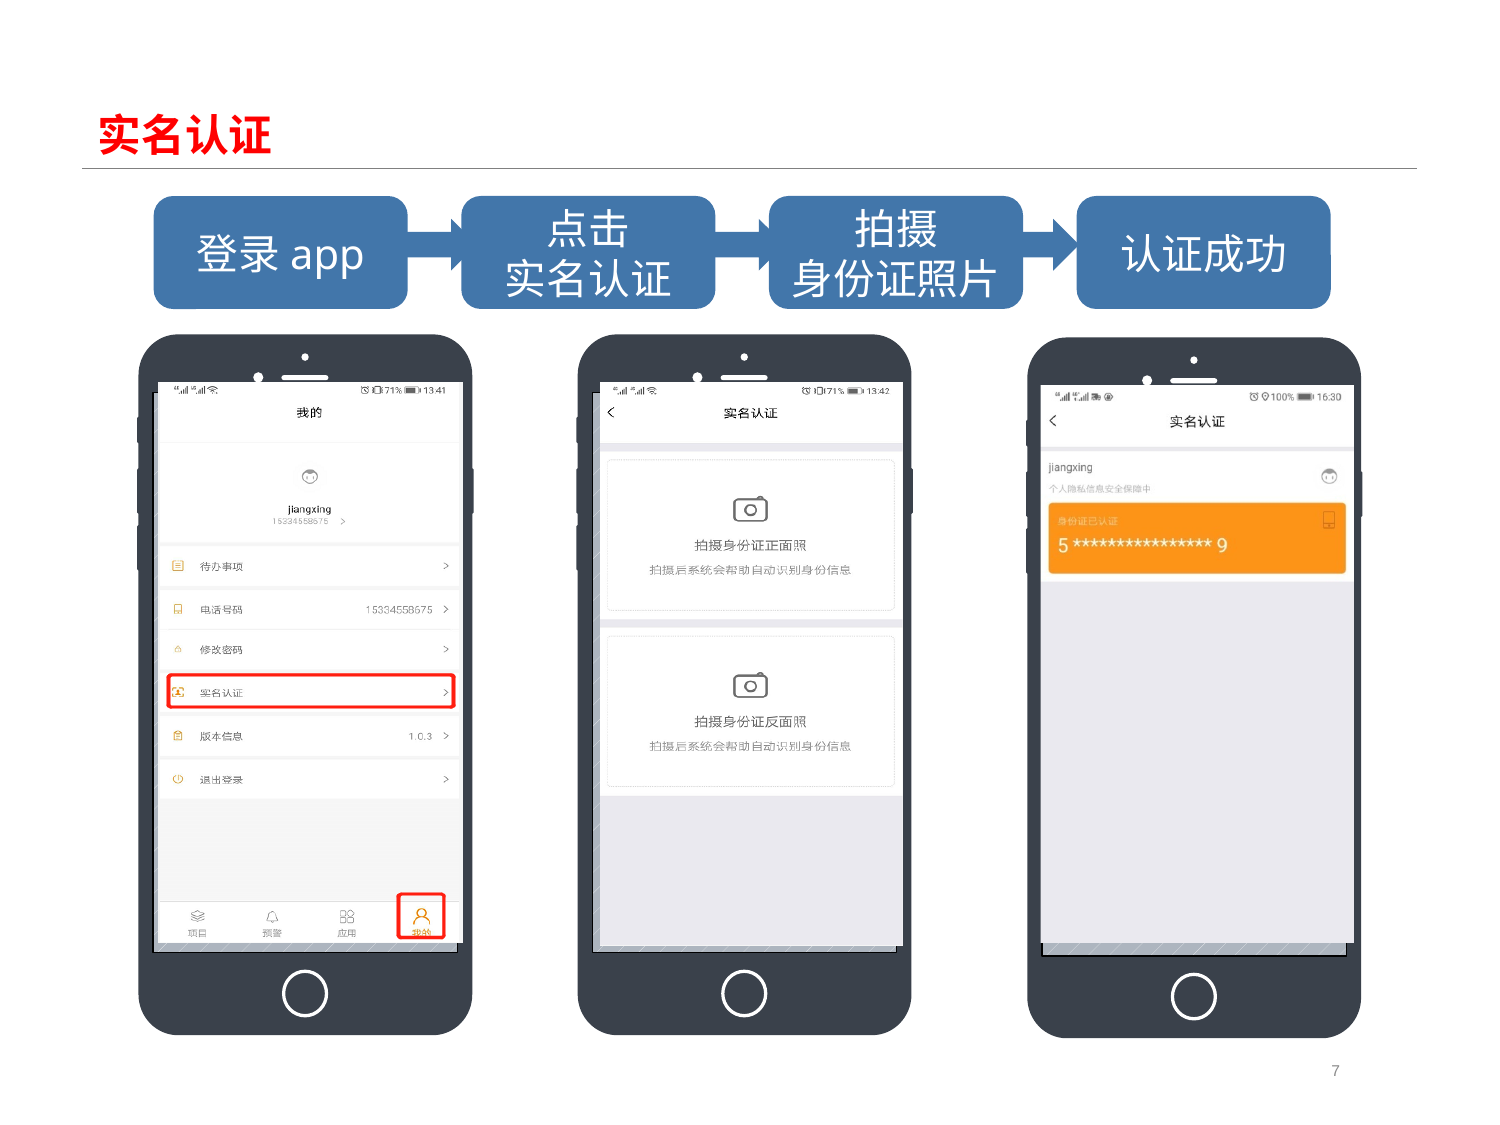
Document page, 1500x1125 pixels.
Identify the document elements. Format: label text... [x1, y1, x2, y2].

picture [158, 382, 463, 943]
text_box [1026, 337, 1363, 1039]
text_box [576, 334, 913, 1036]
picture [600, 382, 903, 946]
slide_number 7 [1061, 1055, 1355, 1085]
text_box [713, 218, 785, 271]
picture [1040, 385, 1354, 943]
text_box 登录app [153, 196, 408, 310]
text_box [1021, 218, 1080, 271]
text_box [405, 218, 461, 271]
title 实名认证 [82, 0, 1418, 169]
text_box 认证成功 [1076, 195, 1331, 309]
text_box 拍摄 身份证照片 [768, 195, 1024, 309]
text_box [137, 334, 474, 1036]
text_box 点击 实名认证 [461, 195, 716, 309]
